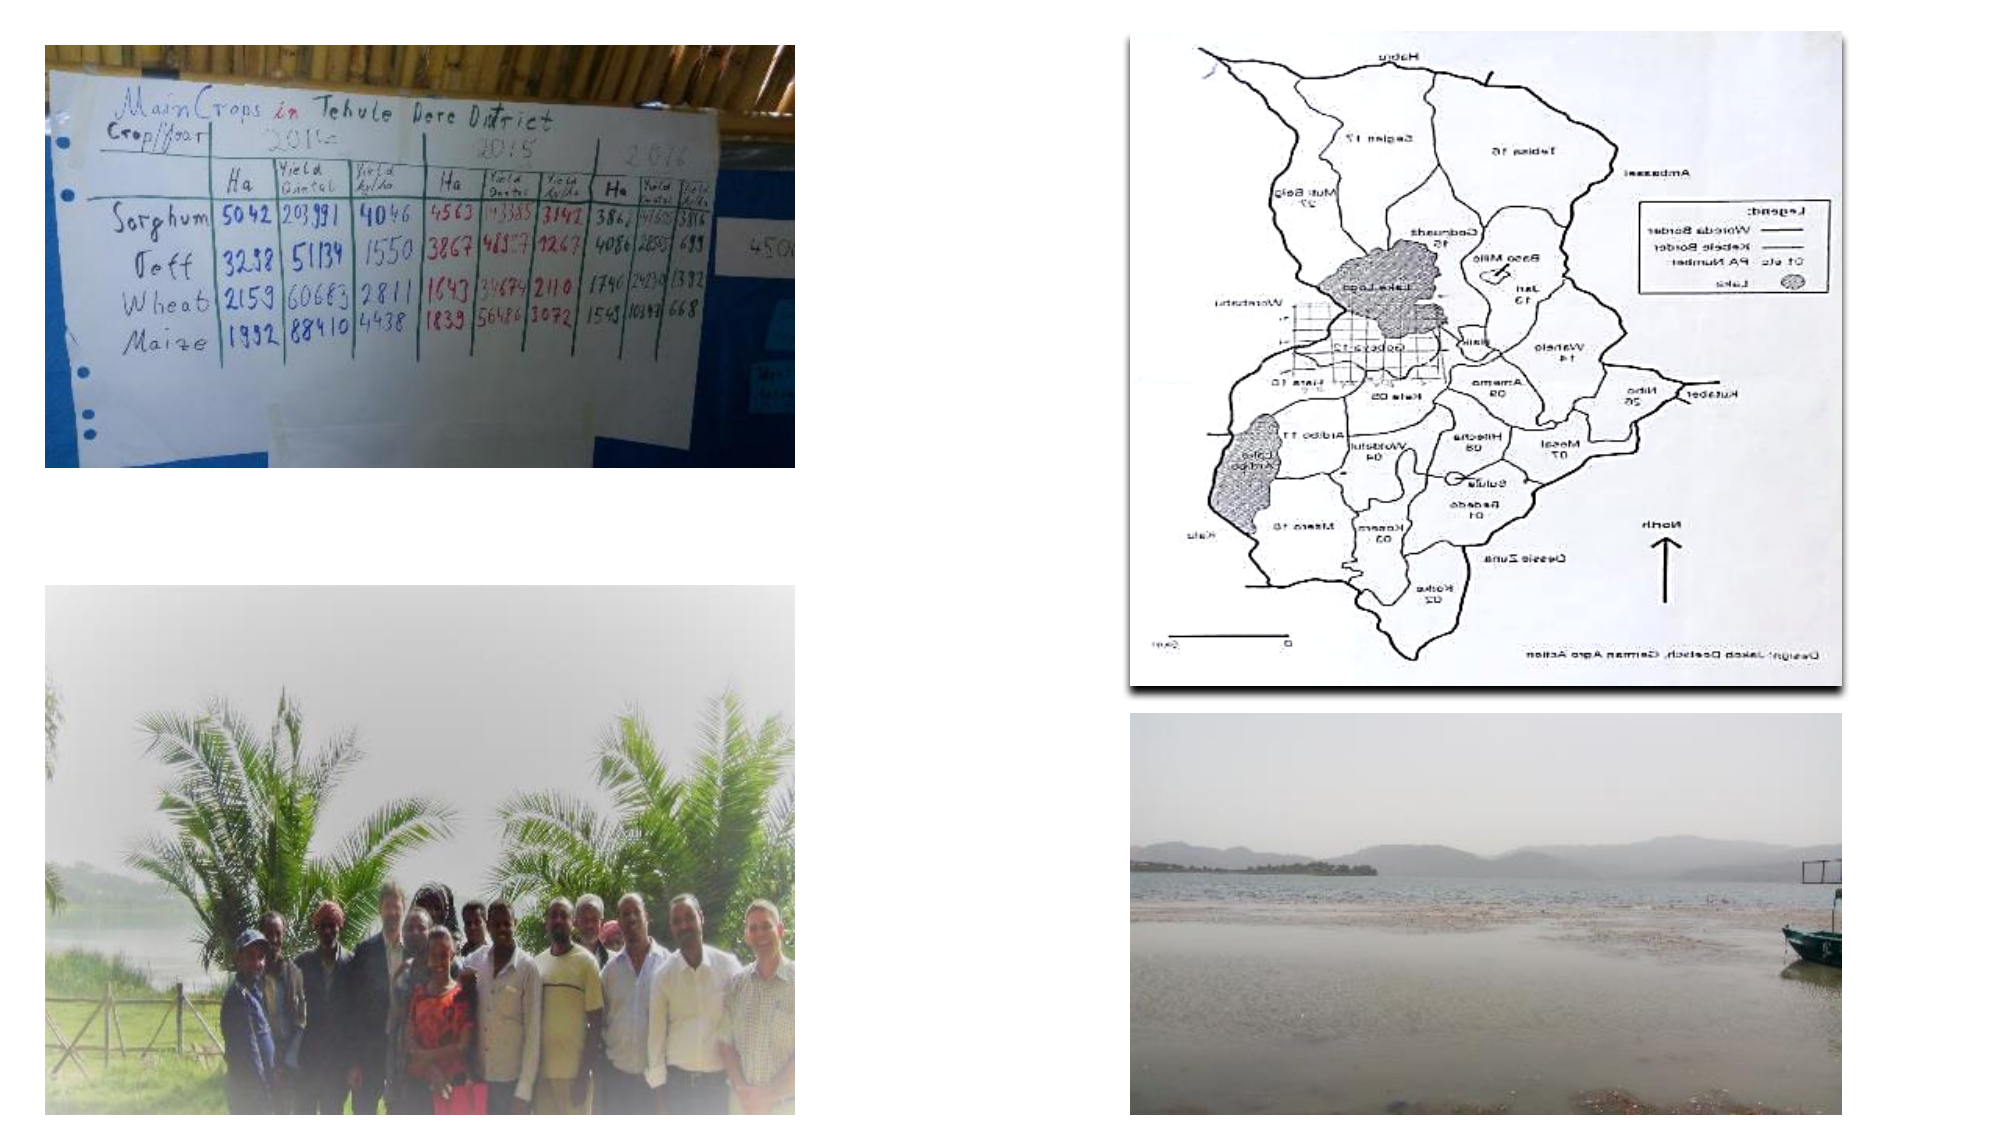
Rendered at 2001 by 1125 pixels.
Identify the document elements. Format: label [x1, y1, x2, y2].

picture [1130, 31, 1842, 686]
picture [44, 585, 795, 1115]
picture [1130, 713, 1842, 1115]
picture [44, 45, 795, 468]
